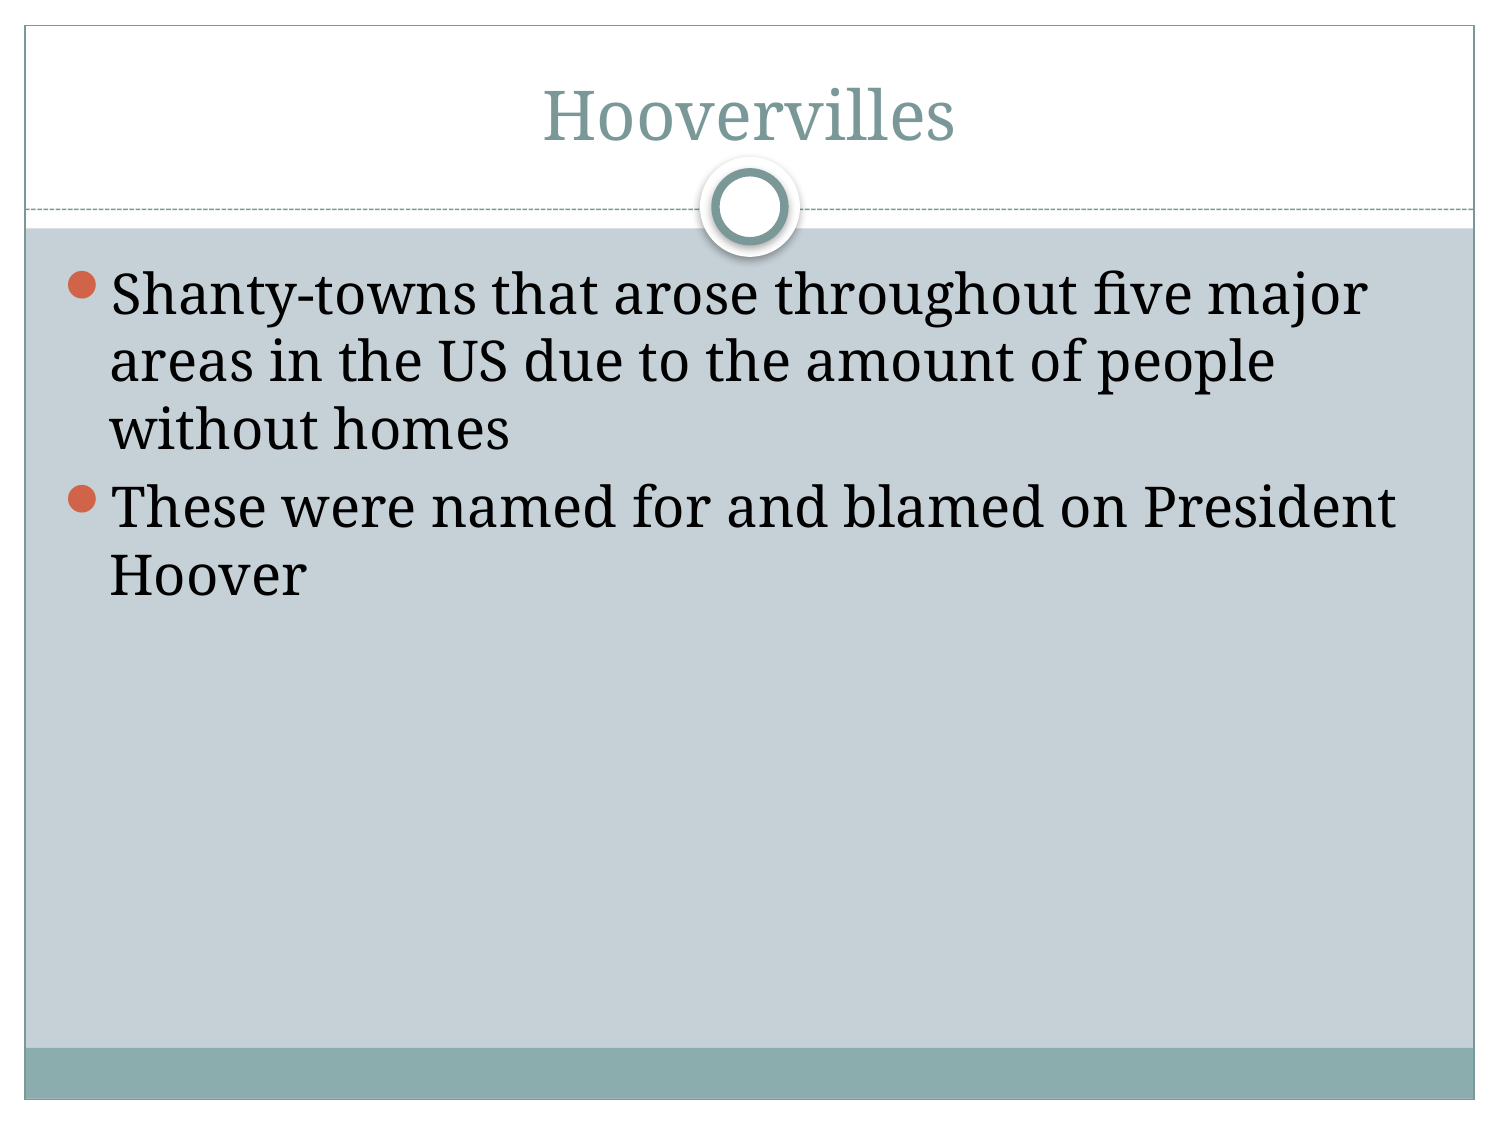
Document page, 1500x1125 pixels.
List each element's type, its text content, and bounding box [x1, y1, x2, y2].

title Hoovervilles [49, 37, 1450, 162]
list Shanty-towns that arose throughout five major areas in the US due to the amount of people without homes These were named for and blamed on President Hoover [49, 250, 1445, 1001]
